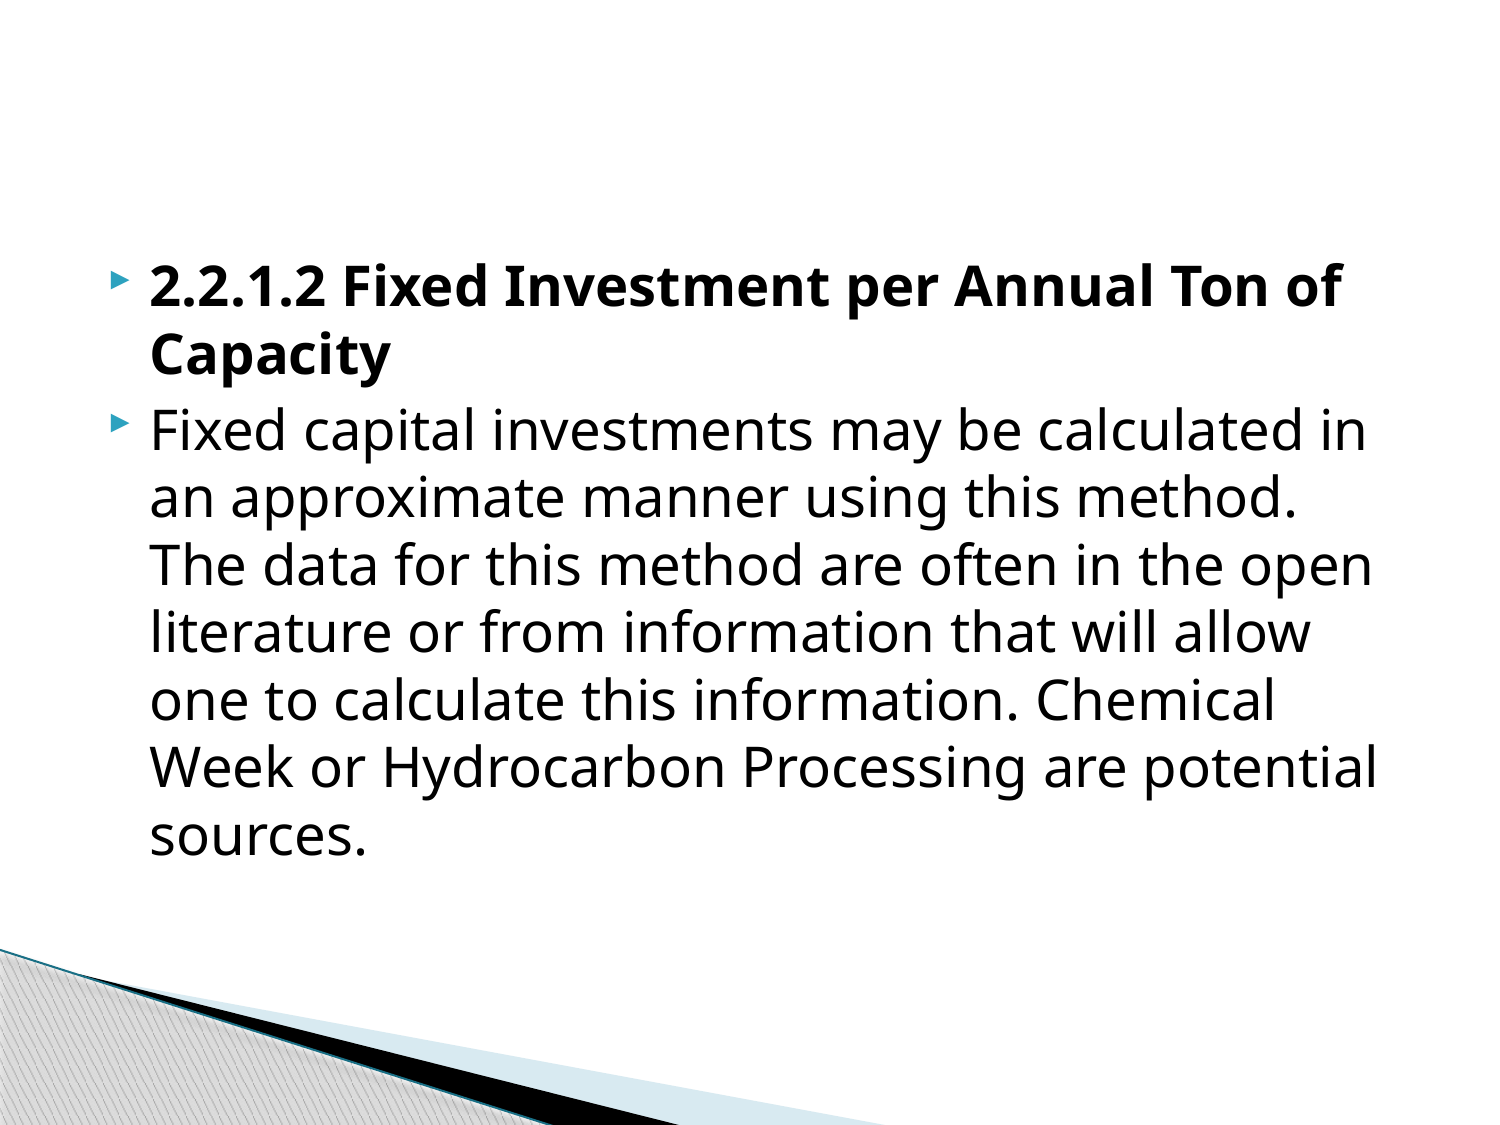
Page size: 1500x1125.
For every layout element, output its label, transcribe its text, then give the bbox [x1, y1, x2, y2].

list 2.2.1.2 Fixed Investment per Annual Ton of Capacity Fixed capital investments may be calculated in an approximate manner using this method. The data for this method are often in the open literature or from information that will allow one to calculate this information. Chemical Week or Hydrocarbon Processing are potential sources. [75, 243, 1425, 986]
